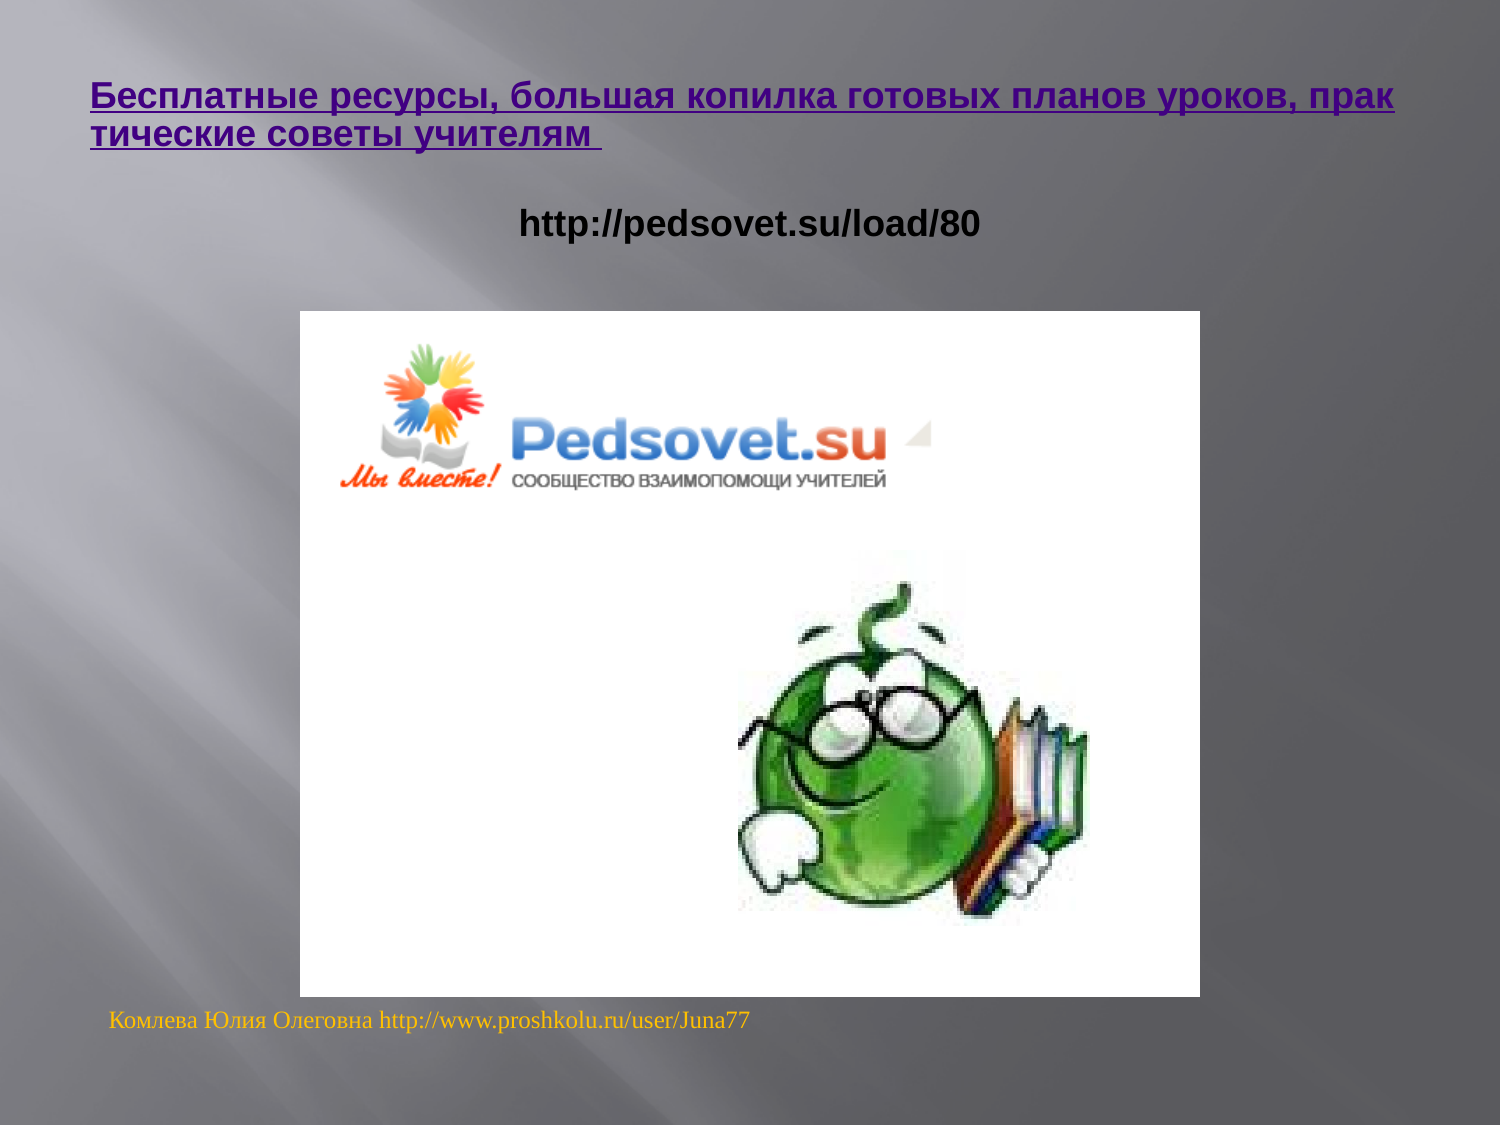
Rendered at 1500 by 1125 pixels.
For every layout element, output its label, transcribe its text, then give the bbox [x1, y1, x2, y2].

text_box Комлева Юлия Олеговна http://www.proshkolu.ru/user/Juna77 [93, 996, 1125, 1041]
title Бесплатные ресурсы, большая копилка готовых планов уроков, практические советы учителям http://pedsovet.su/load/80 [75, 45, 1425, 233]
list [299, 310, 1201, 997]
picture [738, 550, 1091, 926]
